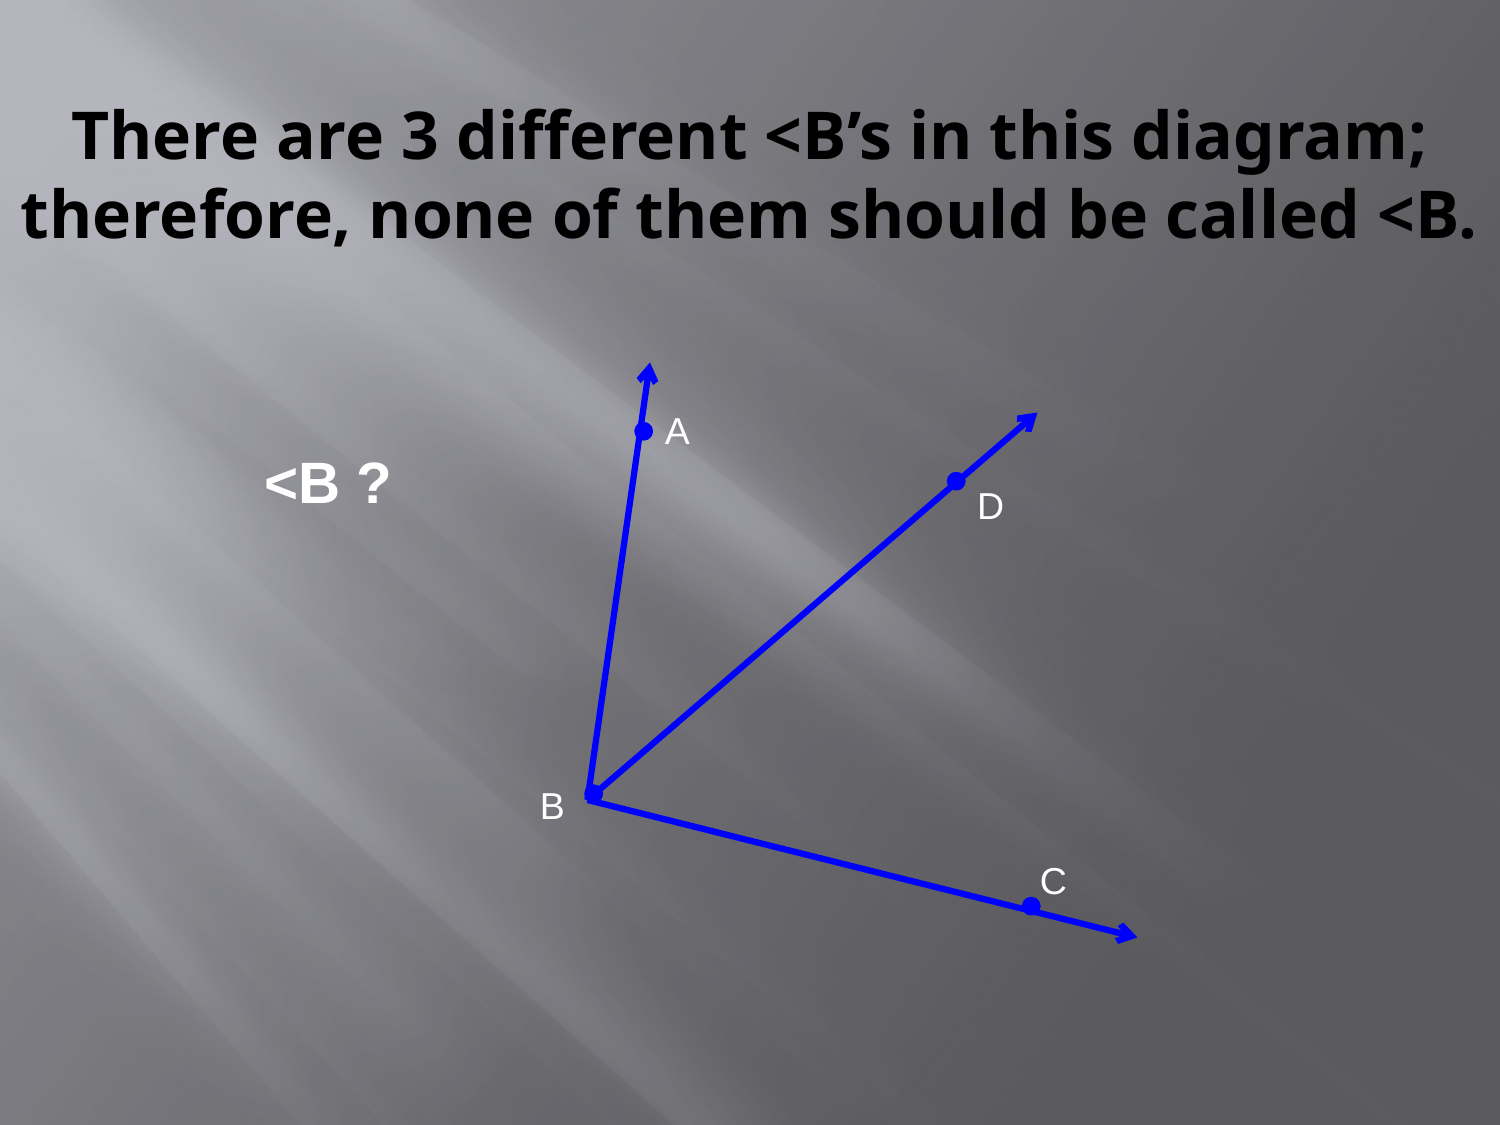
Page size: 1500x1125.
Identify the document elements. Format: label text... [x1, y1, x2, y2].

text_box [640, 362, 656, 425]
text_box [637, 424, 649, 438]
text_box [949, 474, 962, 488]
text_box [965, 412, 1038, 474]
title There are 3 different <B’s in this diagram; therefore, none of them should be called <B. [0, 45, 1500, 300]
text_box C [1024, 849, 1175, 910]
text_box A [649, 399, 725, 460]
text_box B [525, 774, 638, 835]
text_box D [962, 474, 1038, 535]
text_box <B ? [249, 437, 425, 523]
